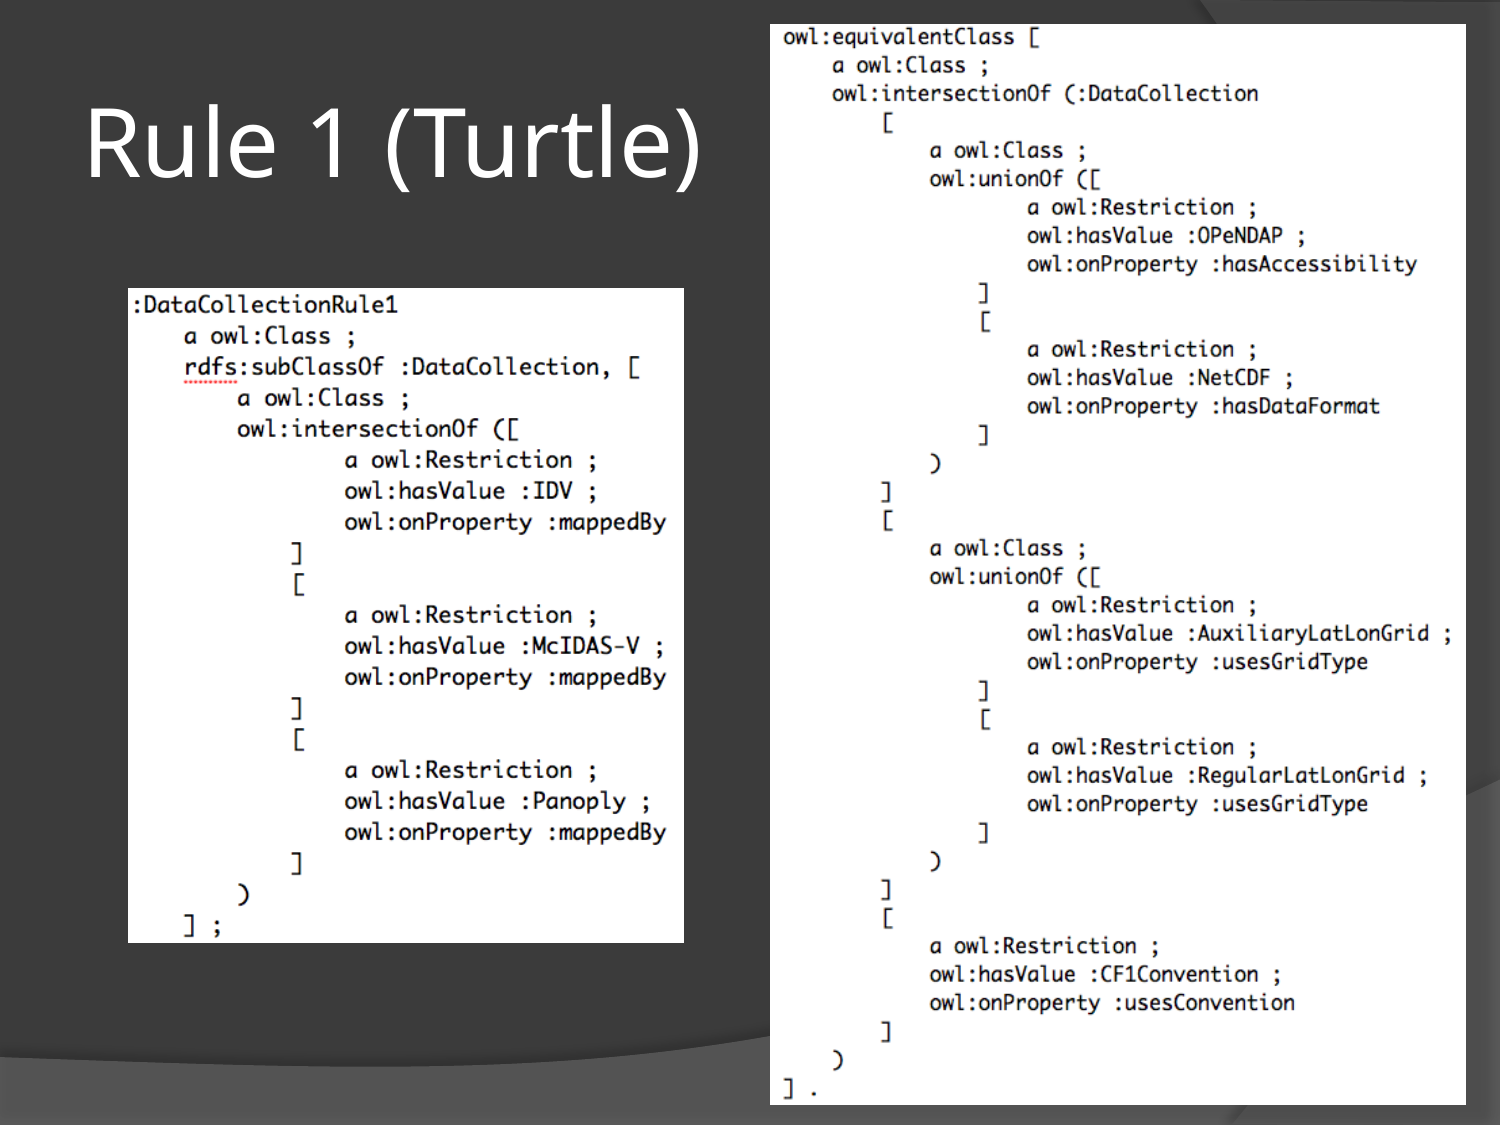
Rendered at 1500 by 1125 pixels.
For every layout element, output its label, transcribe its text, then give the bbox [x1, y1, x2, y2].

title Rule 1 (Turtle) [75, 45, 761, 233]
picture [128, 288, 684, 943]
picture [770, 24, 1466, 1105]
